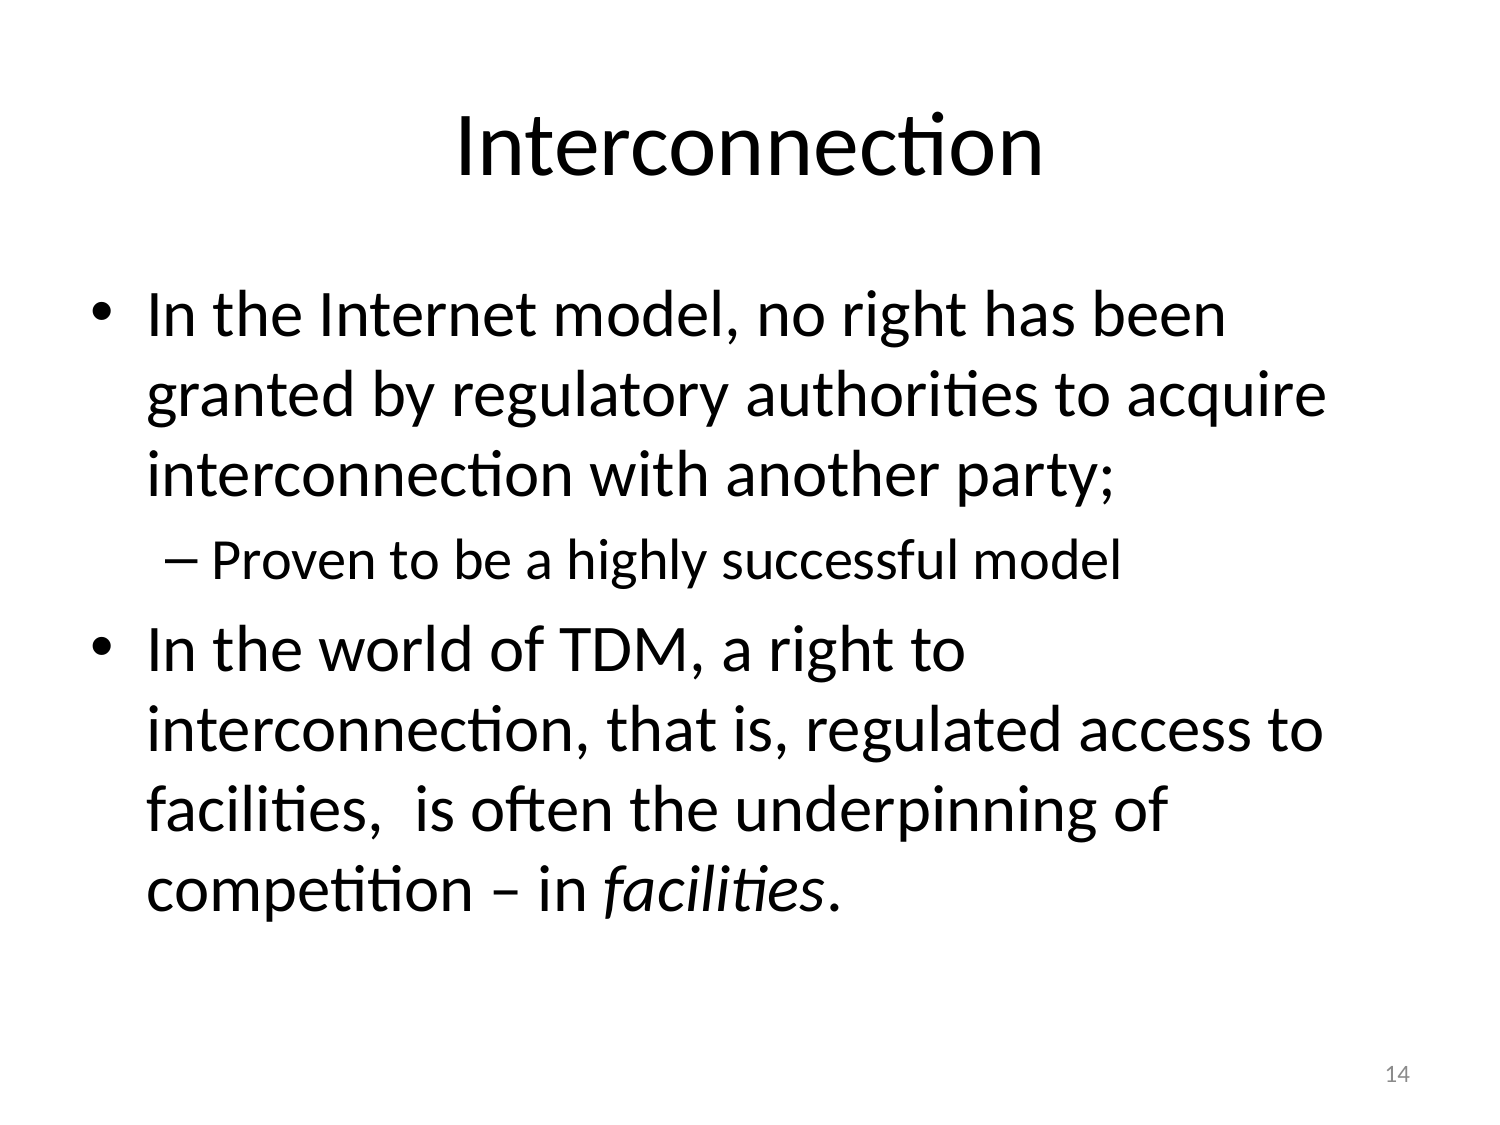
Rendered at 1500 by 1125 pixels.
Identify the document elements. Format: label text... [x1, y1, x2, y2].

list In the Internet model, no right has been granted by regulatory authorities to acquire interconnection with another party; Proven to be a highly successful model In the world of TDM, a right to interconnection, that is, regulated access to facilities, is often the underpinning of competition – in facilities. [75, 262, 1425, 1005]
slide_number 14 [1074, 1042, 1425, 1103]
title Interconnection [75, 45, 1425, 233]
